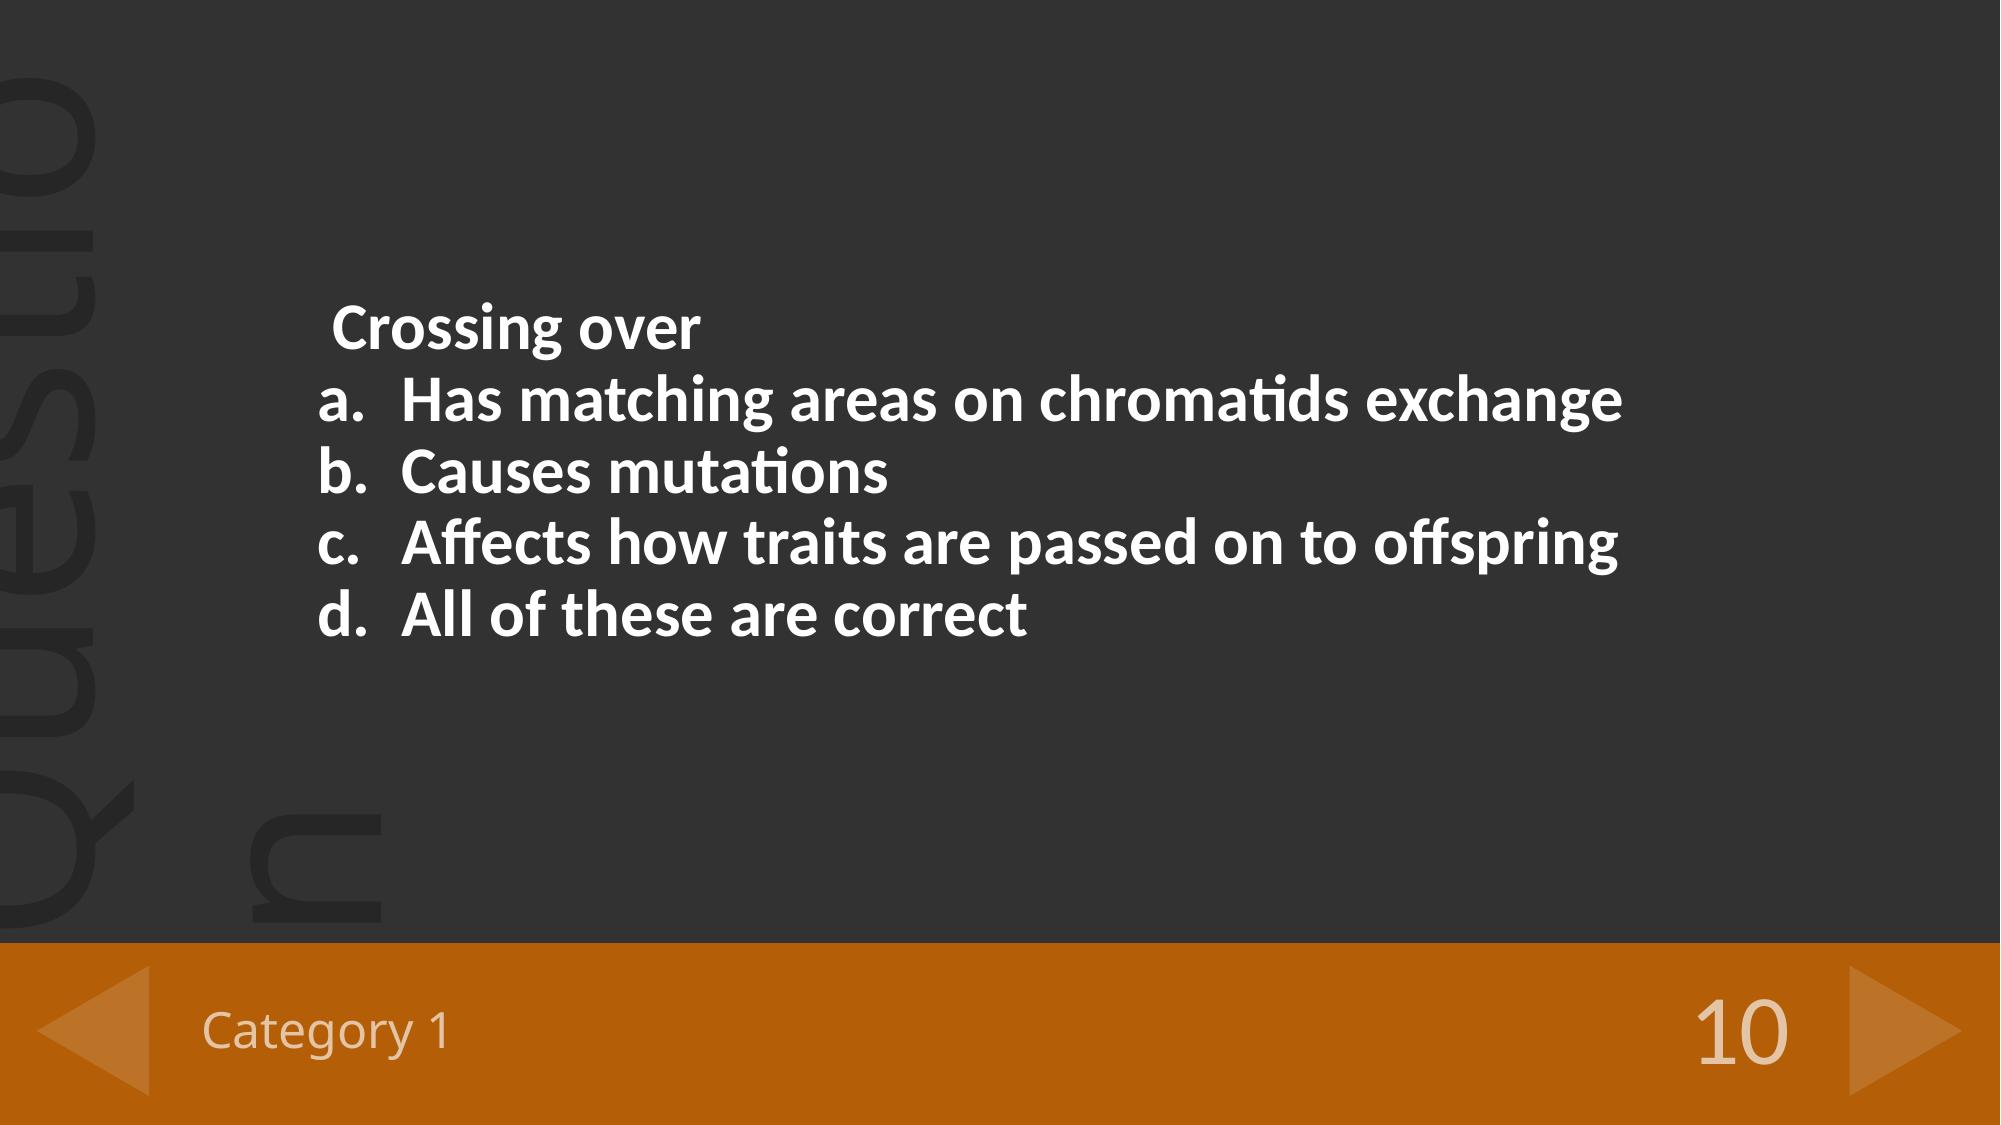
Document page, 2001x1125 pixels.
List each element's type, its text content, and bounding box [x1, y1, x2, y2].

list Crossing over Has matching areas on chromatids exchange Causes mutations Affects how traits are passed on to offspring All of these are correct [302, 307, 1760, 636]
title Category 1 [185, 967, 1494, 1097]
list 10 [1494, 967, 1806, 1097]
